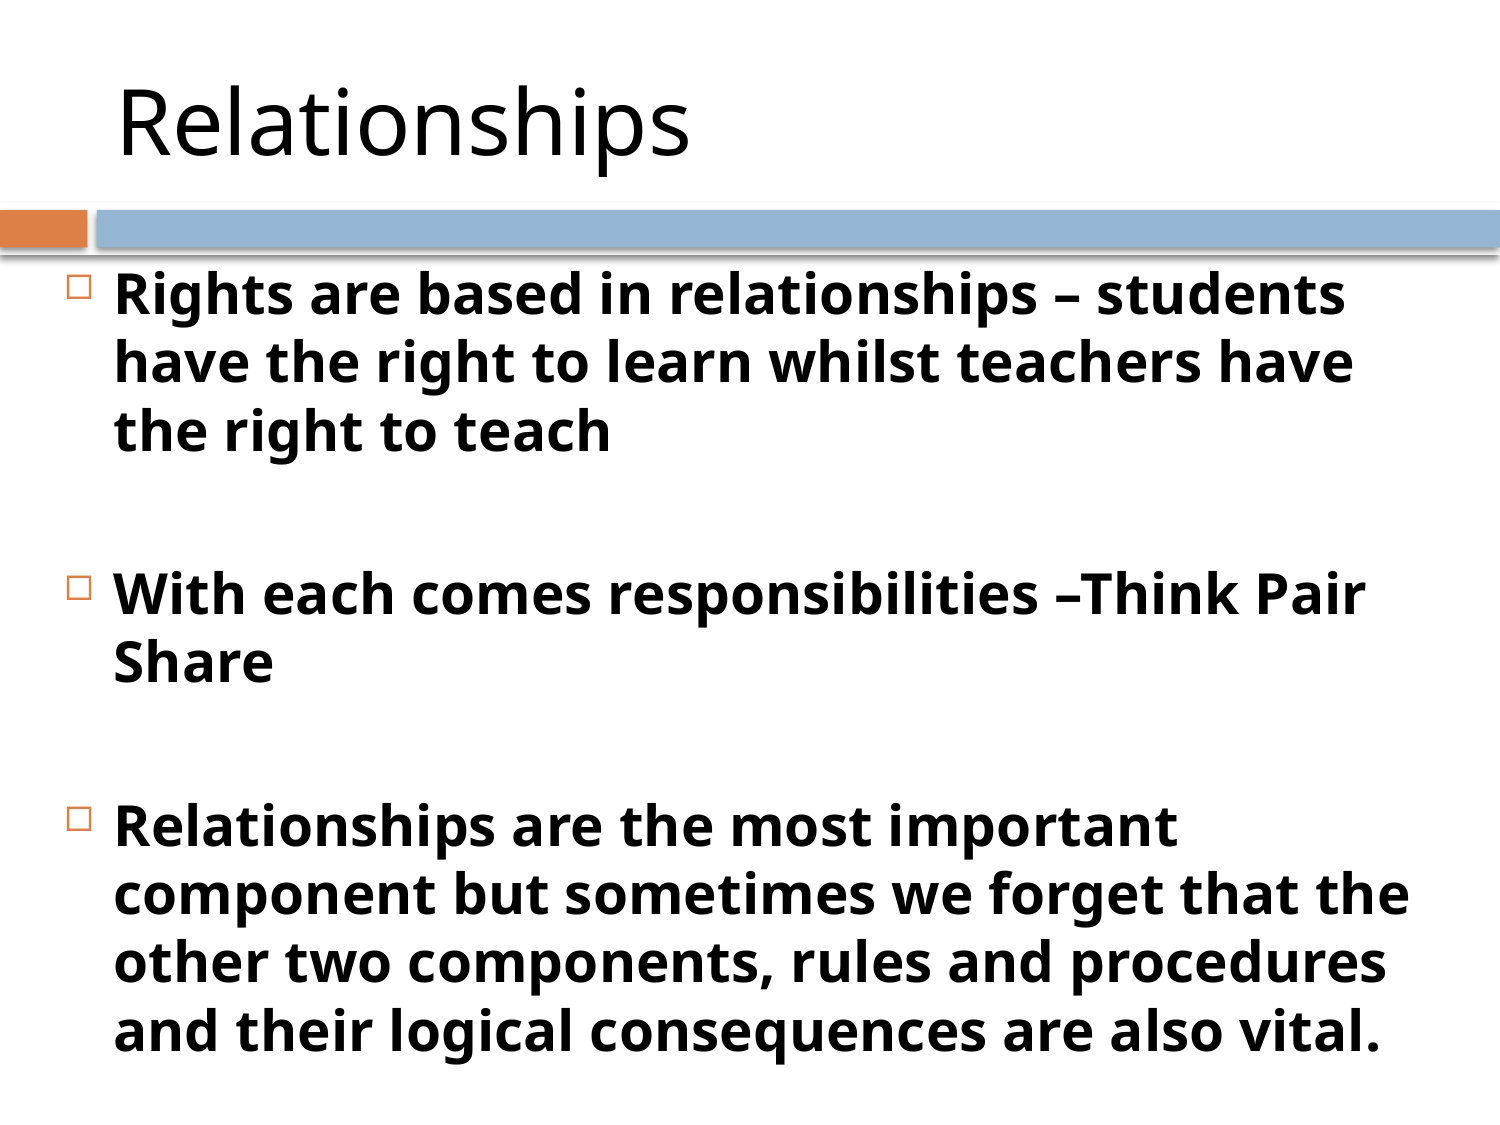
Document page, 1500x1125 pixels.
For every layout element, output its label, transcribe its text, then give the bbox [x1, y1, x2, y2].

list Rights are based in relationships – students have the right to learn whilst teachers have the right to teach With each comes responsibilities –Think Pair Share Relationships are the most important component but sometimes we forget that the other two components, rules and procedures and their logical consequences are also vital. [49, 250, 1445, 1083]
title Relationships [100, 37, 1438, 200]
